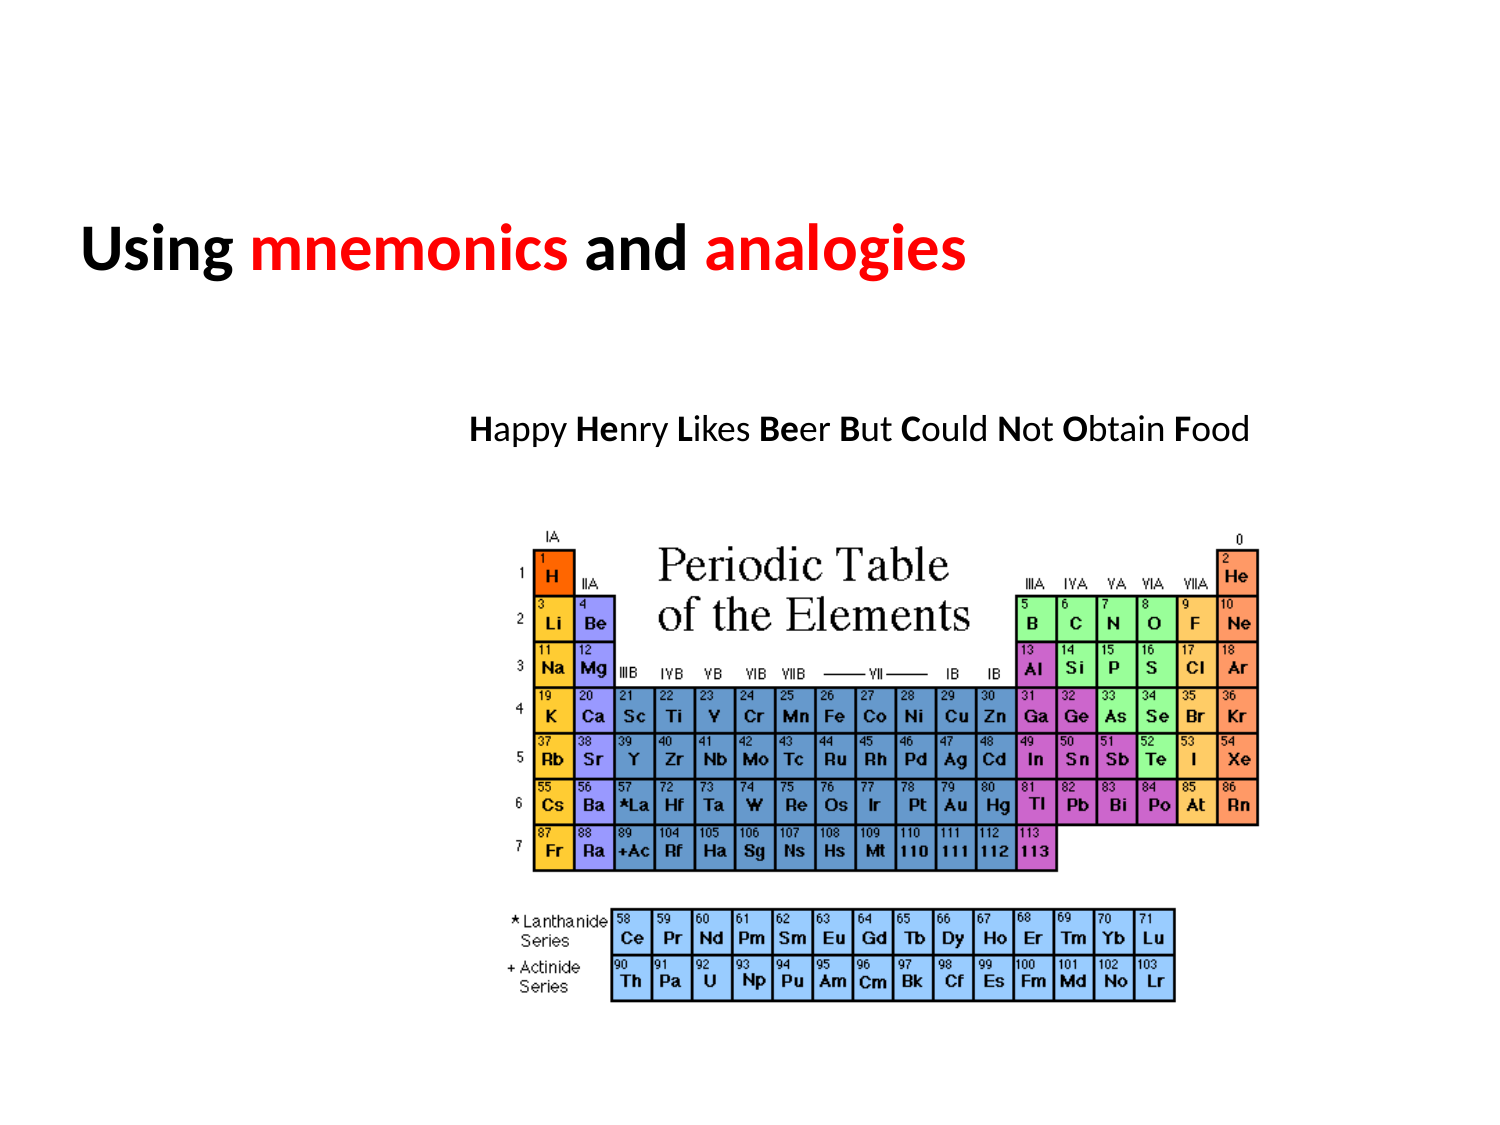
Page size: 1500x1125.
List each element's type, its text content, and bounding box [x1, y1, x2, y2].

text_box Happy Henry Likes Beer But Could Not Obtain Food [454, 397, 1303, 457]
picture [489, 526, 1316, 1026]
list Using mnemonics and analogies [64, 196, 1415, 939]
